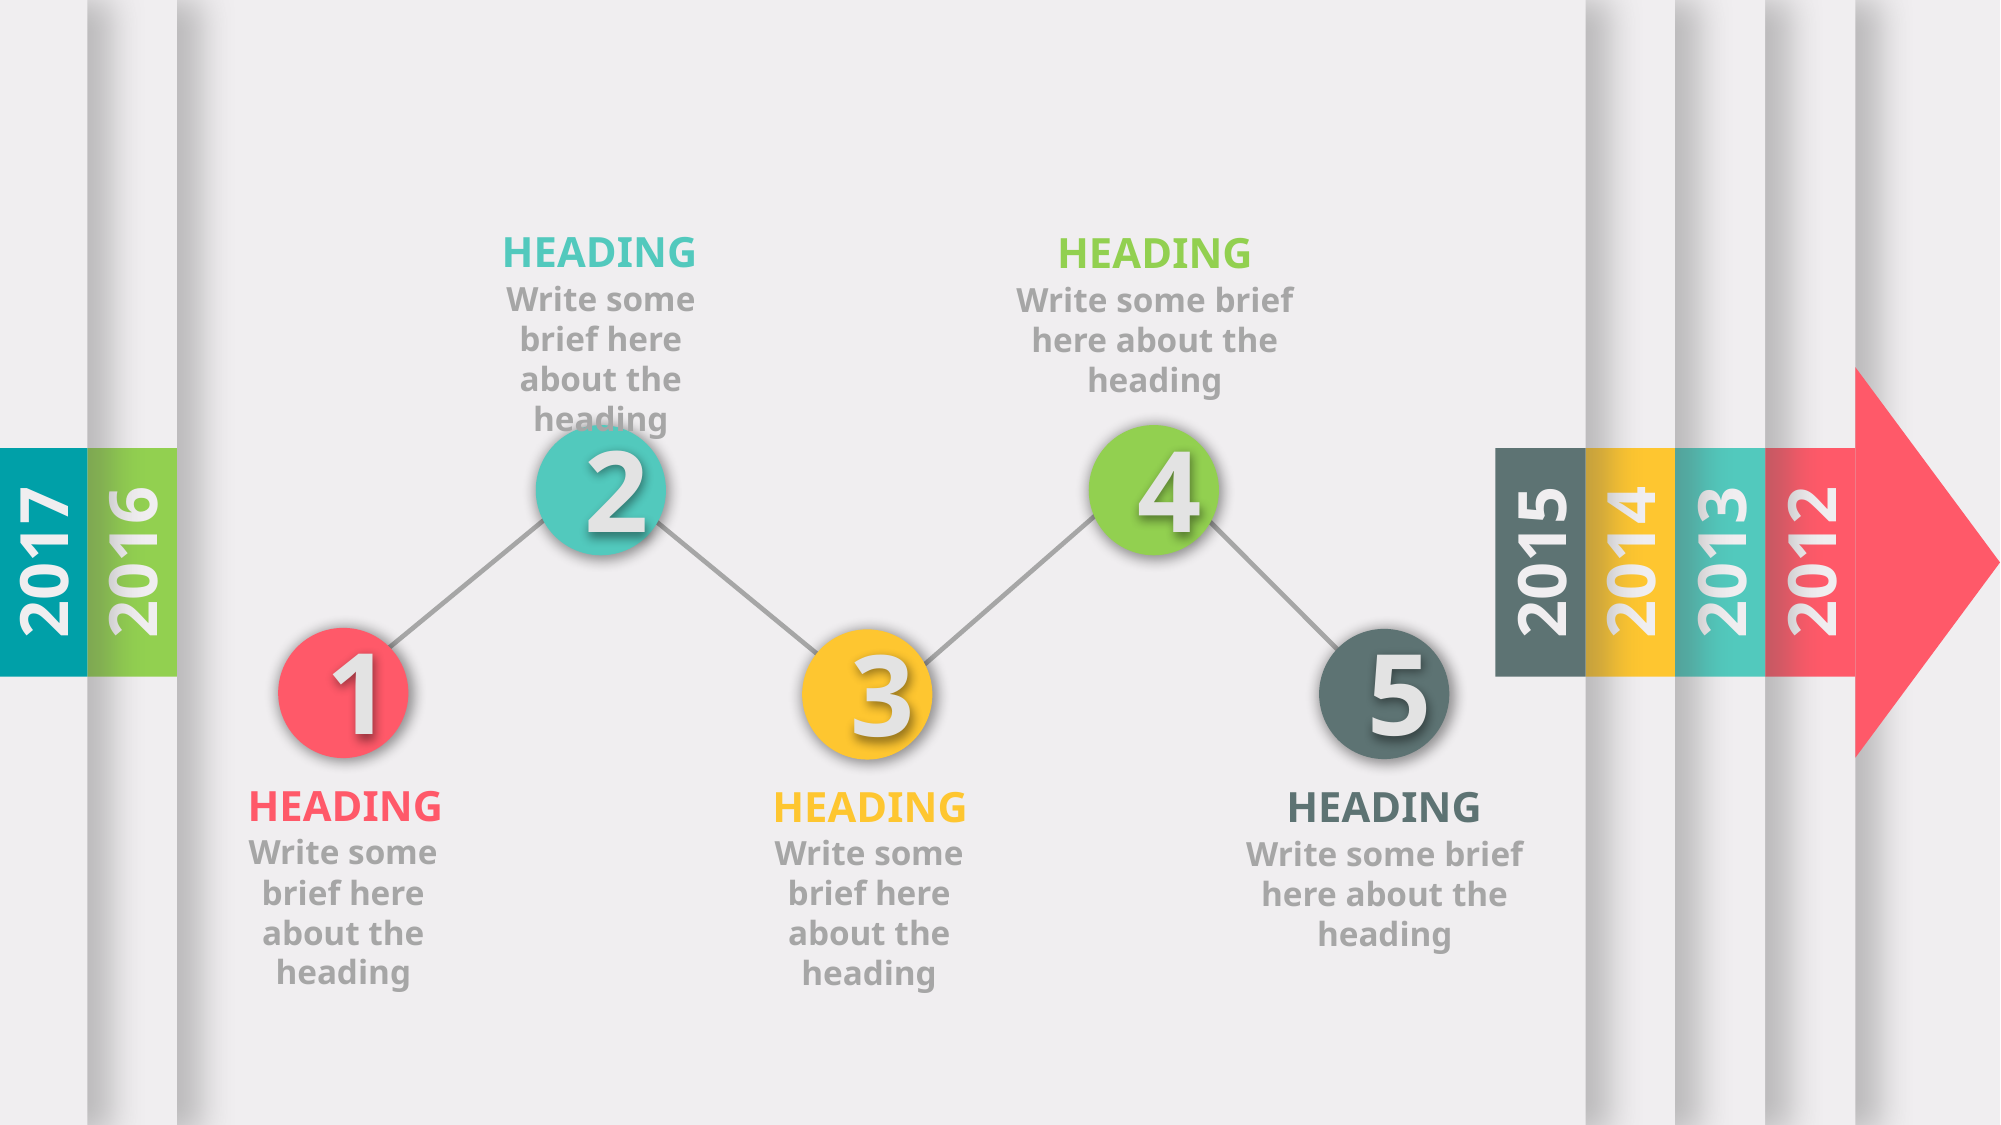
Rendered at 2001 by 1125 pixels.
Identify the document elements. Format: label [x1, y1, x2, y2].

text_box [91, 0, 180, 1125]
text_box [695, 772, 1045, 962]
text_box [885, 499, 1114, 699]
text_box [980, 219, 1330, 409]
text_box [339, 506, 560, 689]
text_box [180, 772, 520, 961]
text_box [1209, 773, 1559, 963]
text_box [180, 0, 1589, 1125]
text_box [1768, 0, 2000, 1125]
text_box [425, 218, 774, 408]
text_box [1589, 0, 1678, 1125]
text_box [0, 0, 91, 1125]
text_box [1192, 504, 1370, 682]
text_box [1678, 0, 1768, 1125]
text_box [647, 514, 844, 676]
